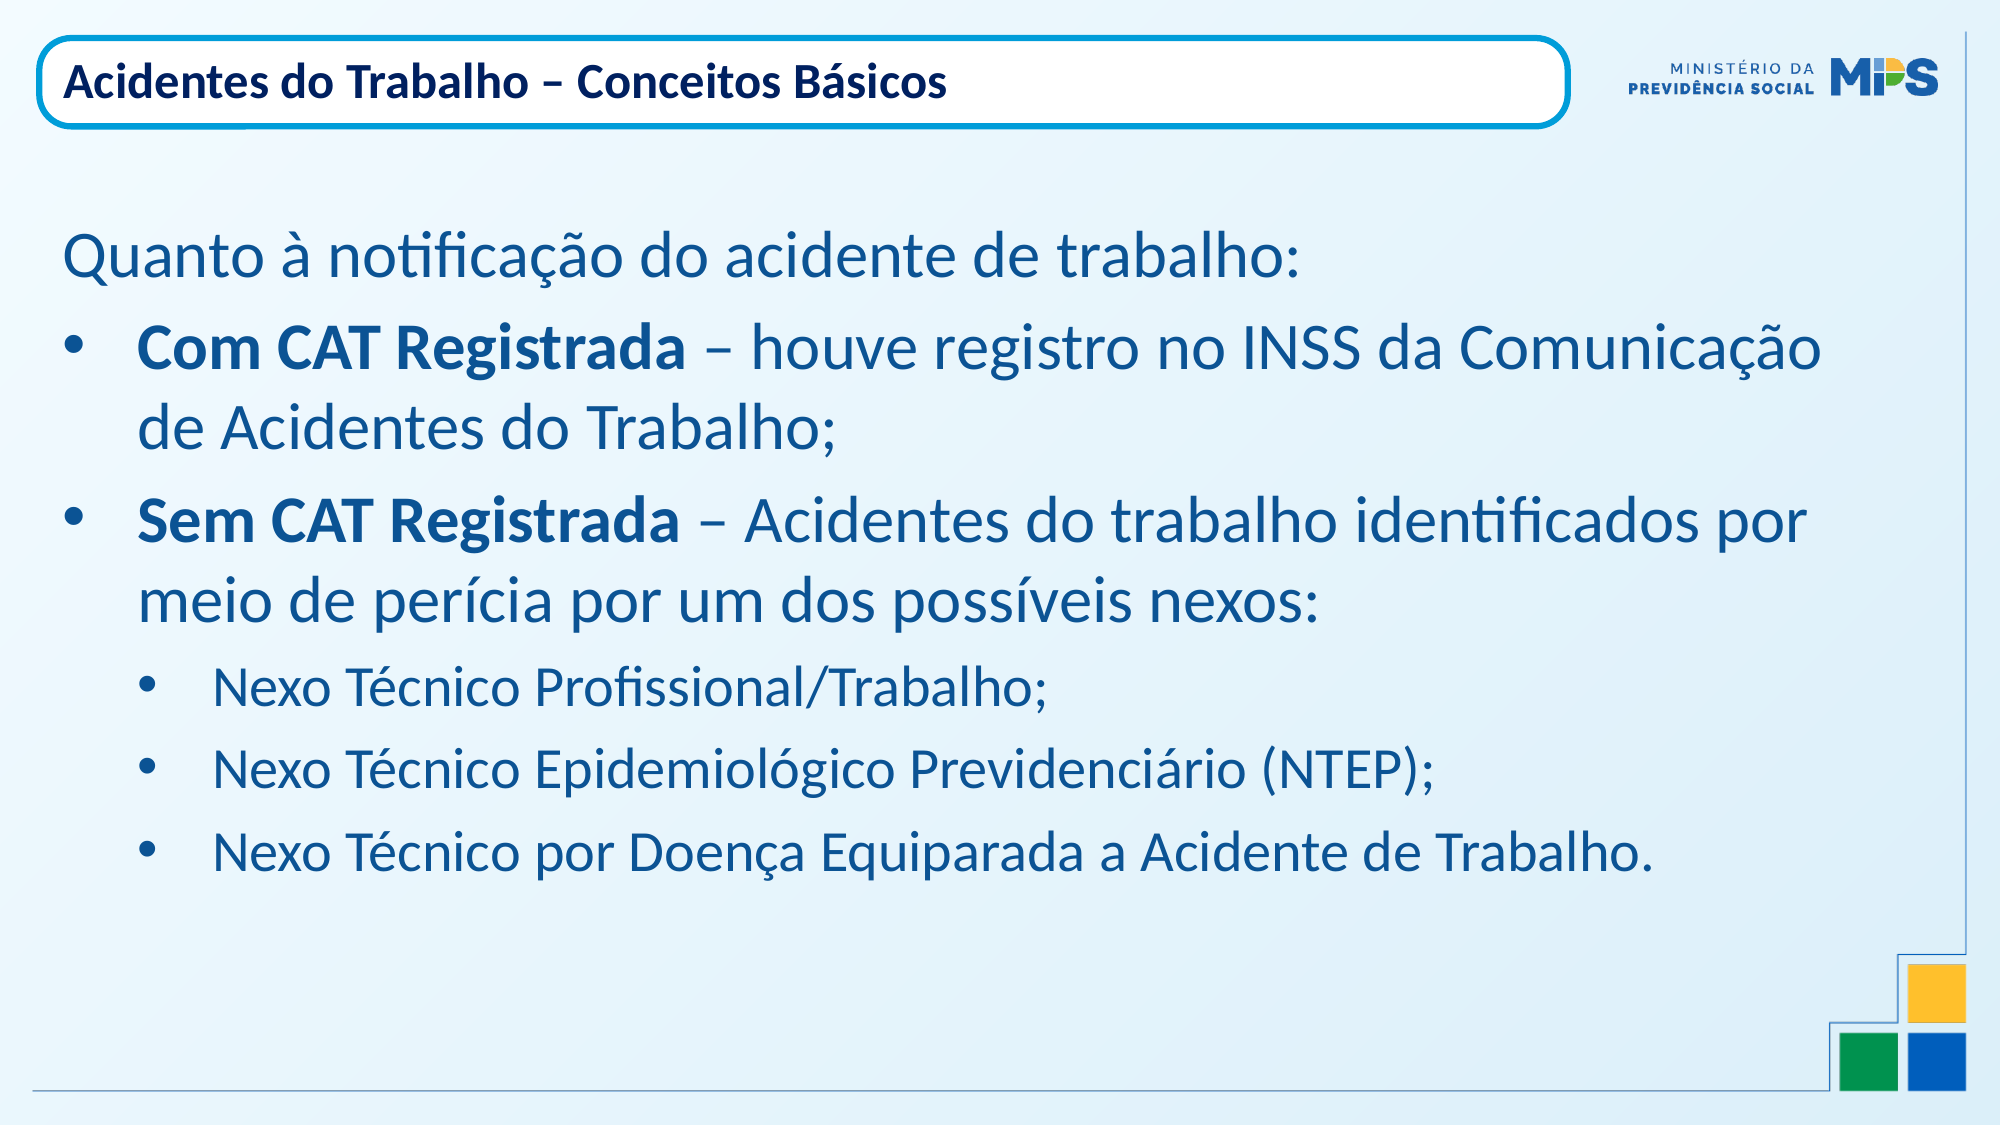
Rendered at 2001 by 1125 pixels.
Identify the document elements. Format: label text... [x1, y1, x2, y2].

picture [0, 0, 2000, 1125]
text_box Quanto à notificação do acidente de trabalho: Com CAT Registrada – houve registro no INSS da Comunicação de Acidentes do Trabalho; Sem CAT Registrada – Acidentes do trabalho identificados por meio de perícia por um dos possíveis nexos: Nexo Técnico Profissional/Trabalho; Nexo Técnico Epidemiológico Previdenciário (NTEP); Nexo Técnico por Doença Equiparada a Acidente de Trabalho. [54, 201, 1902, 1095]
text_box Acidentes do Trabalho – Conceitos Básicos [37, 35, 1570, 129]
